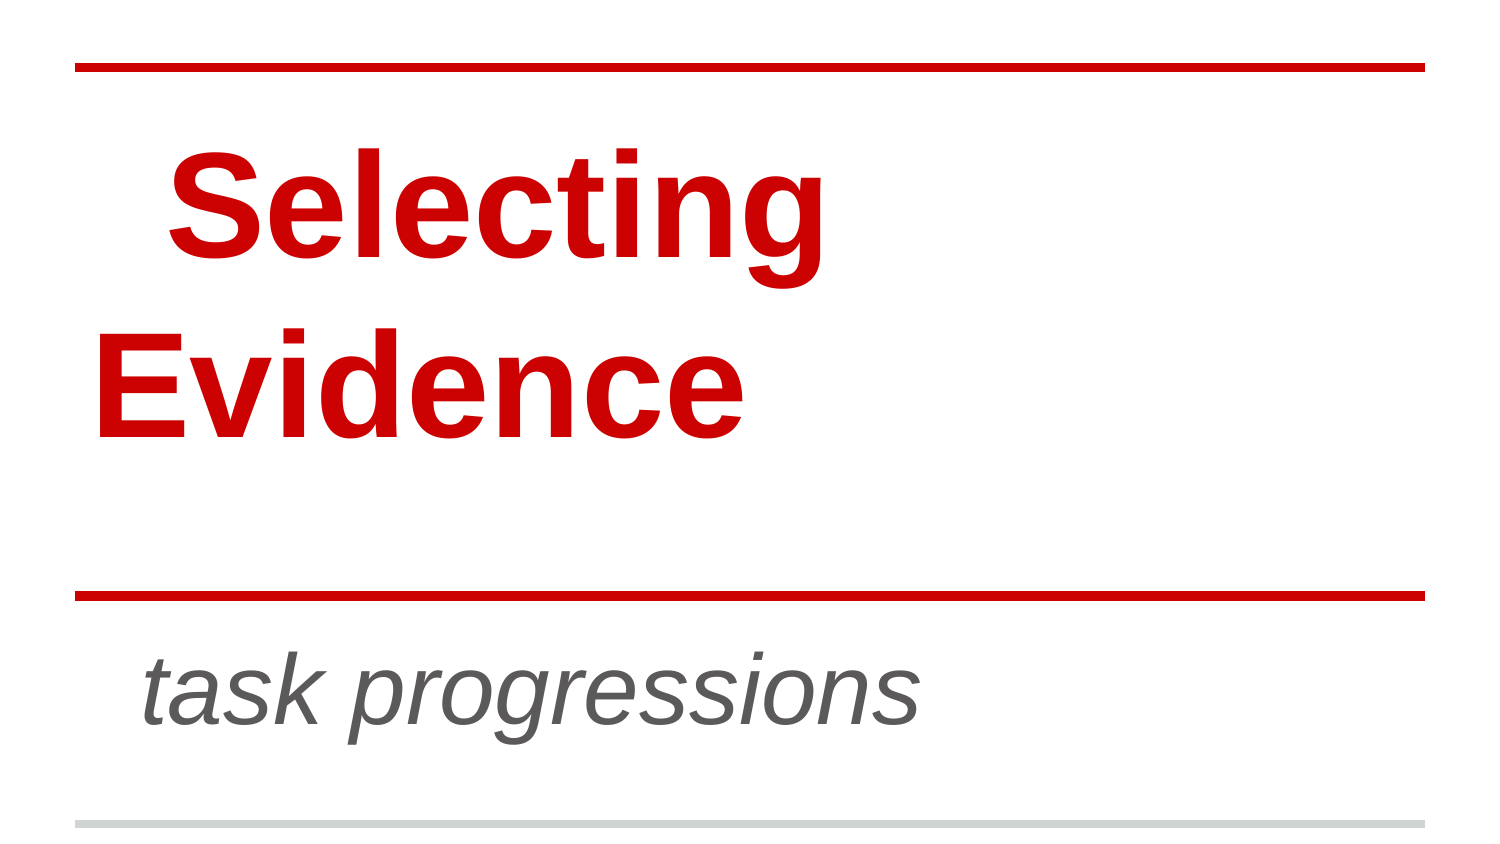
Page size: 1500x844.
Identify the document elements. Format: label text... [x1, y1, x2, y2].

subtitle task progressions [75, 609, 1425, 812]
title Selecting Evidence [75, 92, 1425, 587]
